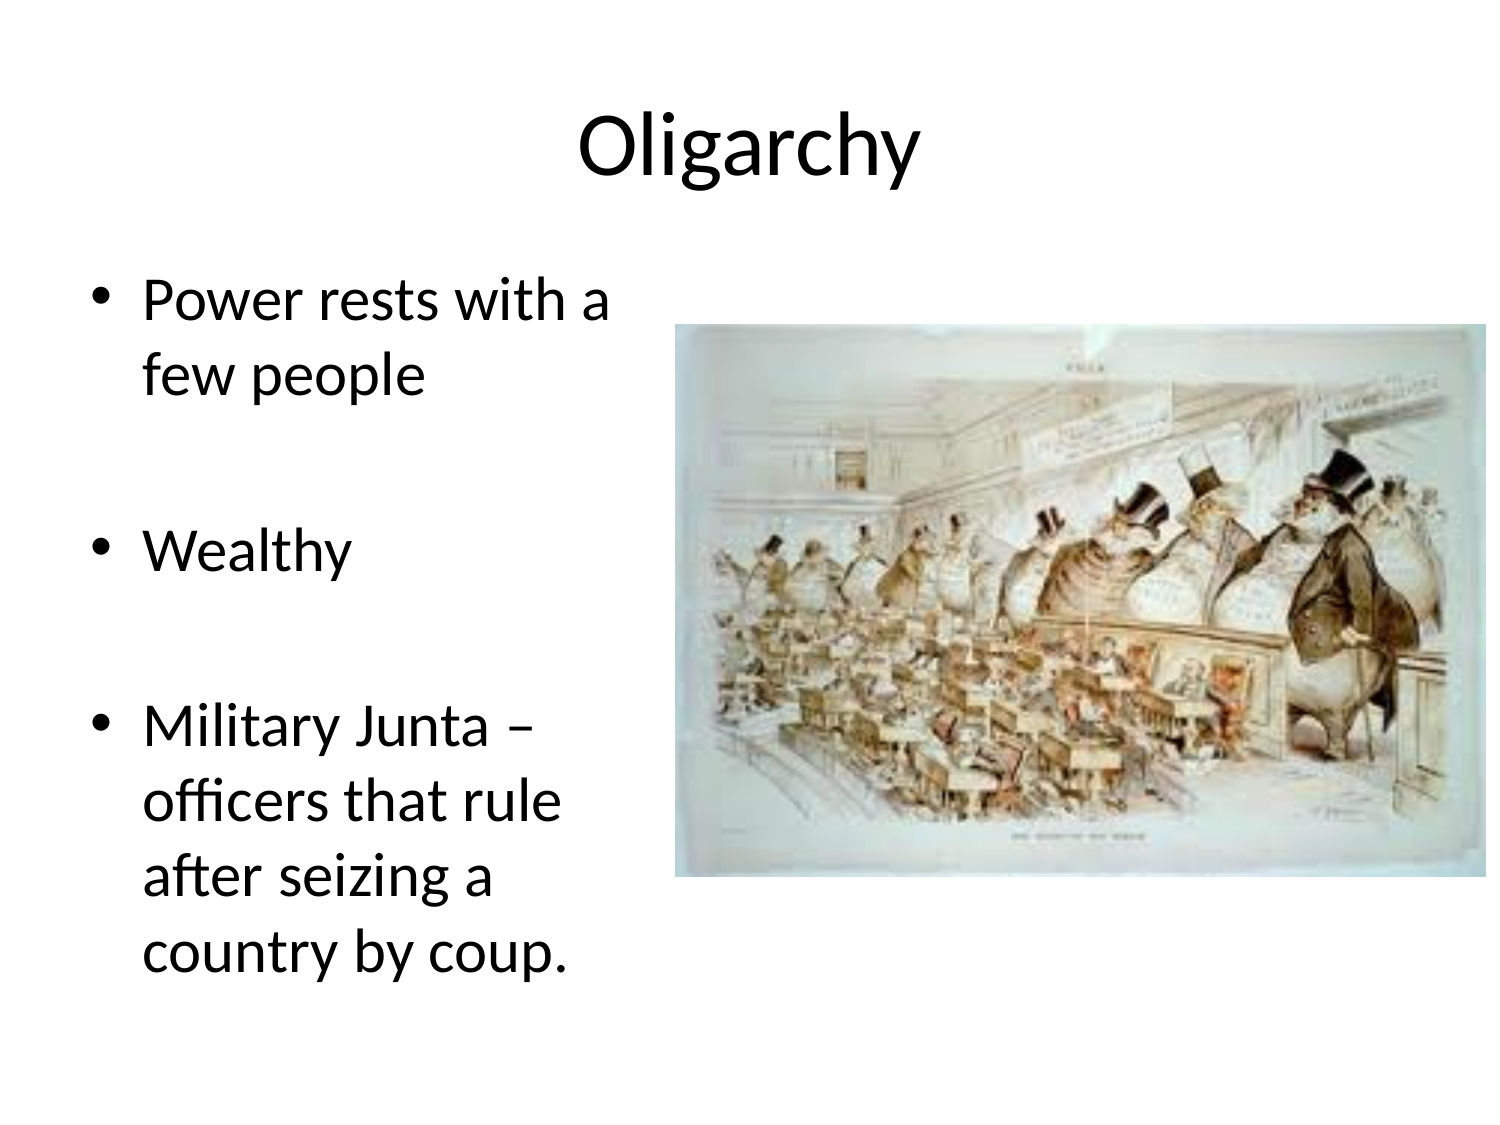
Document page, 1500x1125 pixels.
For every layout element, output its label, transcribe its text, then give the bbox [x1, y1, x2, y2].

picture [674, 324, 1487, 877]
list Power rests with a few people Wealthy Military Junta – officers that rule after seizing a country by coup. [75, 249, 638, 993]
title Oligarchy [75, 45, 1425, 233]
